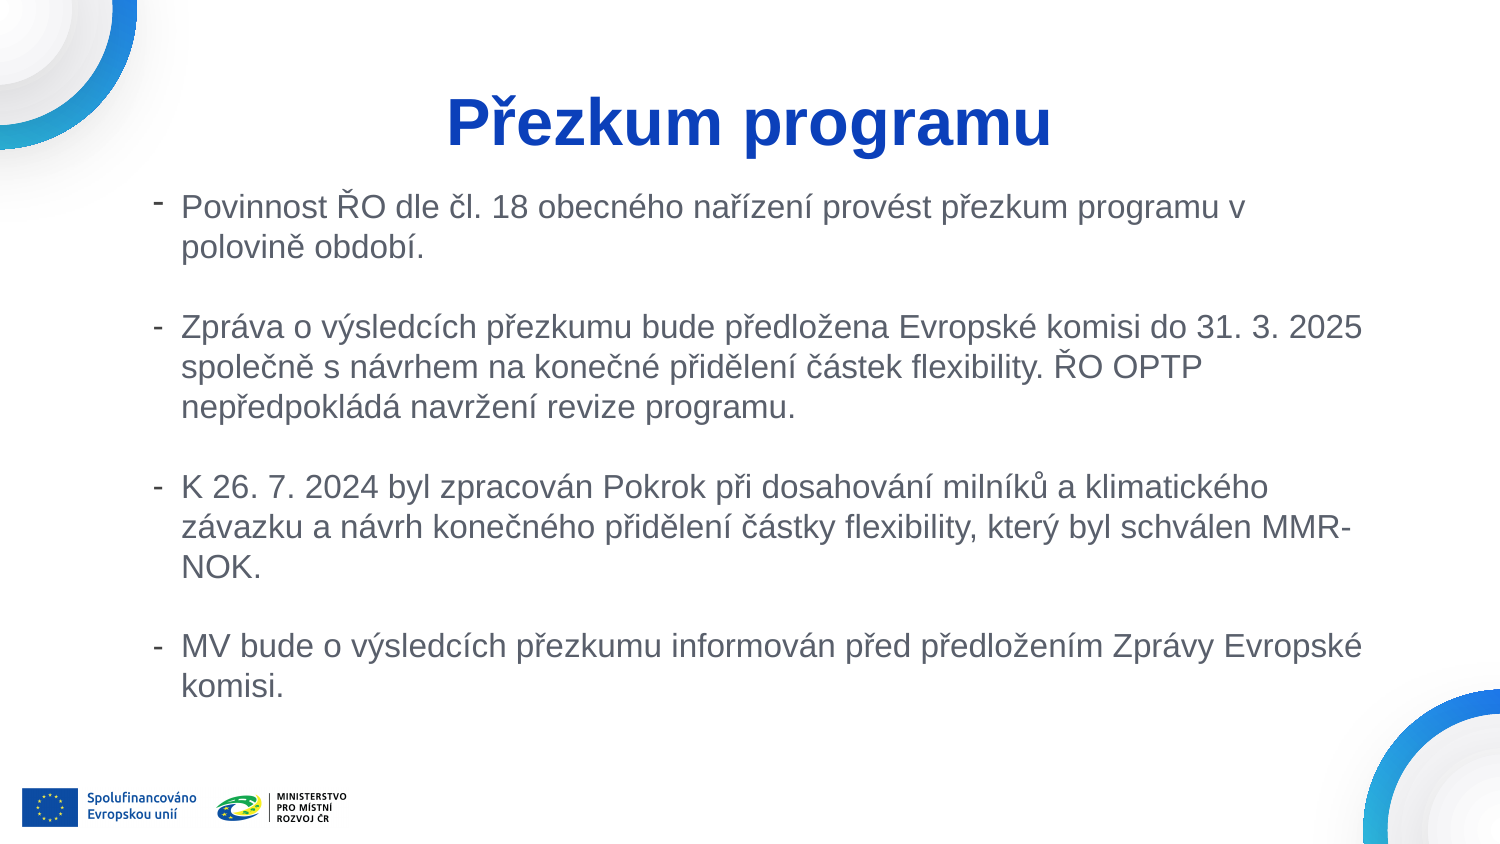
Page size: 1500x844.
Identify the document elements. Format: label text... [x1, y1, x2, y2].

title Přezkum programu [116, 88, 1383, 150]
picture [21, 787, 349, 828]
subtitle Povinnost ŘO dle čl. 18 obecného nařízení provést přezkum programu v polovině období. Zpráva o výsledcích přezkumu bude předložena Evropské komisi do 31. 3. 2025 společně s návrhem na konečné přidělení částek flexibility. ŘO OPTP nepředpokládá navržení revize programu. K 26. 7. 2024 byl zpracován Pokrok při dosahování milníků a klimatického závazku a návrh konečného přidělení částky flexibility, který byl schválen MMR-NOK. MV bude o výsledcích přezkumu informován před předložením Zprávy Evropské komisi. [116, 189, 1383, 751]
